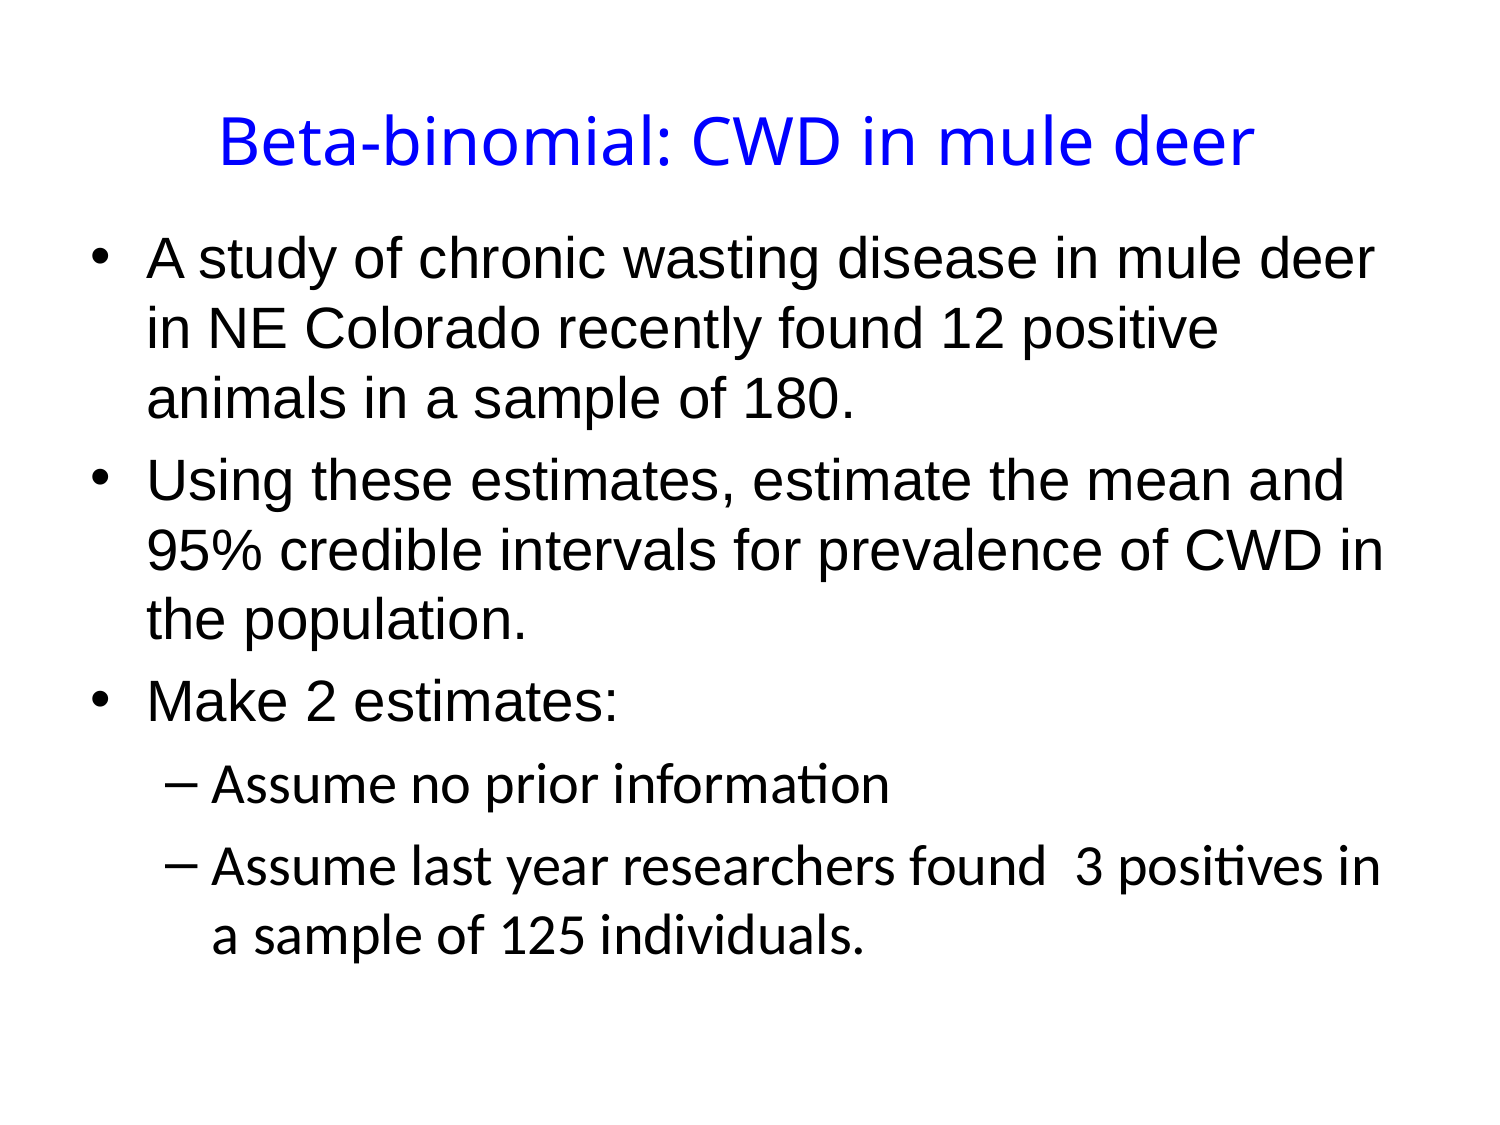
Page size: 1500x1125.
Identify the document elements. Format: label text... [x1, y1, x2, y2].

title Beta-binomial: CWD in mule deer [50, 45, 1425, 233]
list A study of chronic wasting disease in mule deer in NE Colorado recently found 12 positive animals in a sample of 180. Using these estimates, estimate the mean and 95% credible intervals for prevalence of CWD in the population. Make 2 estimates: Assume no prior information Assume last year researchers found 3 positives in a sample of 125 individuals. [75, 212, 1425, 955]
